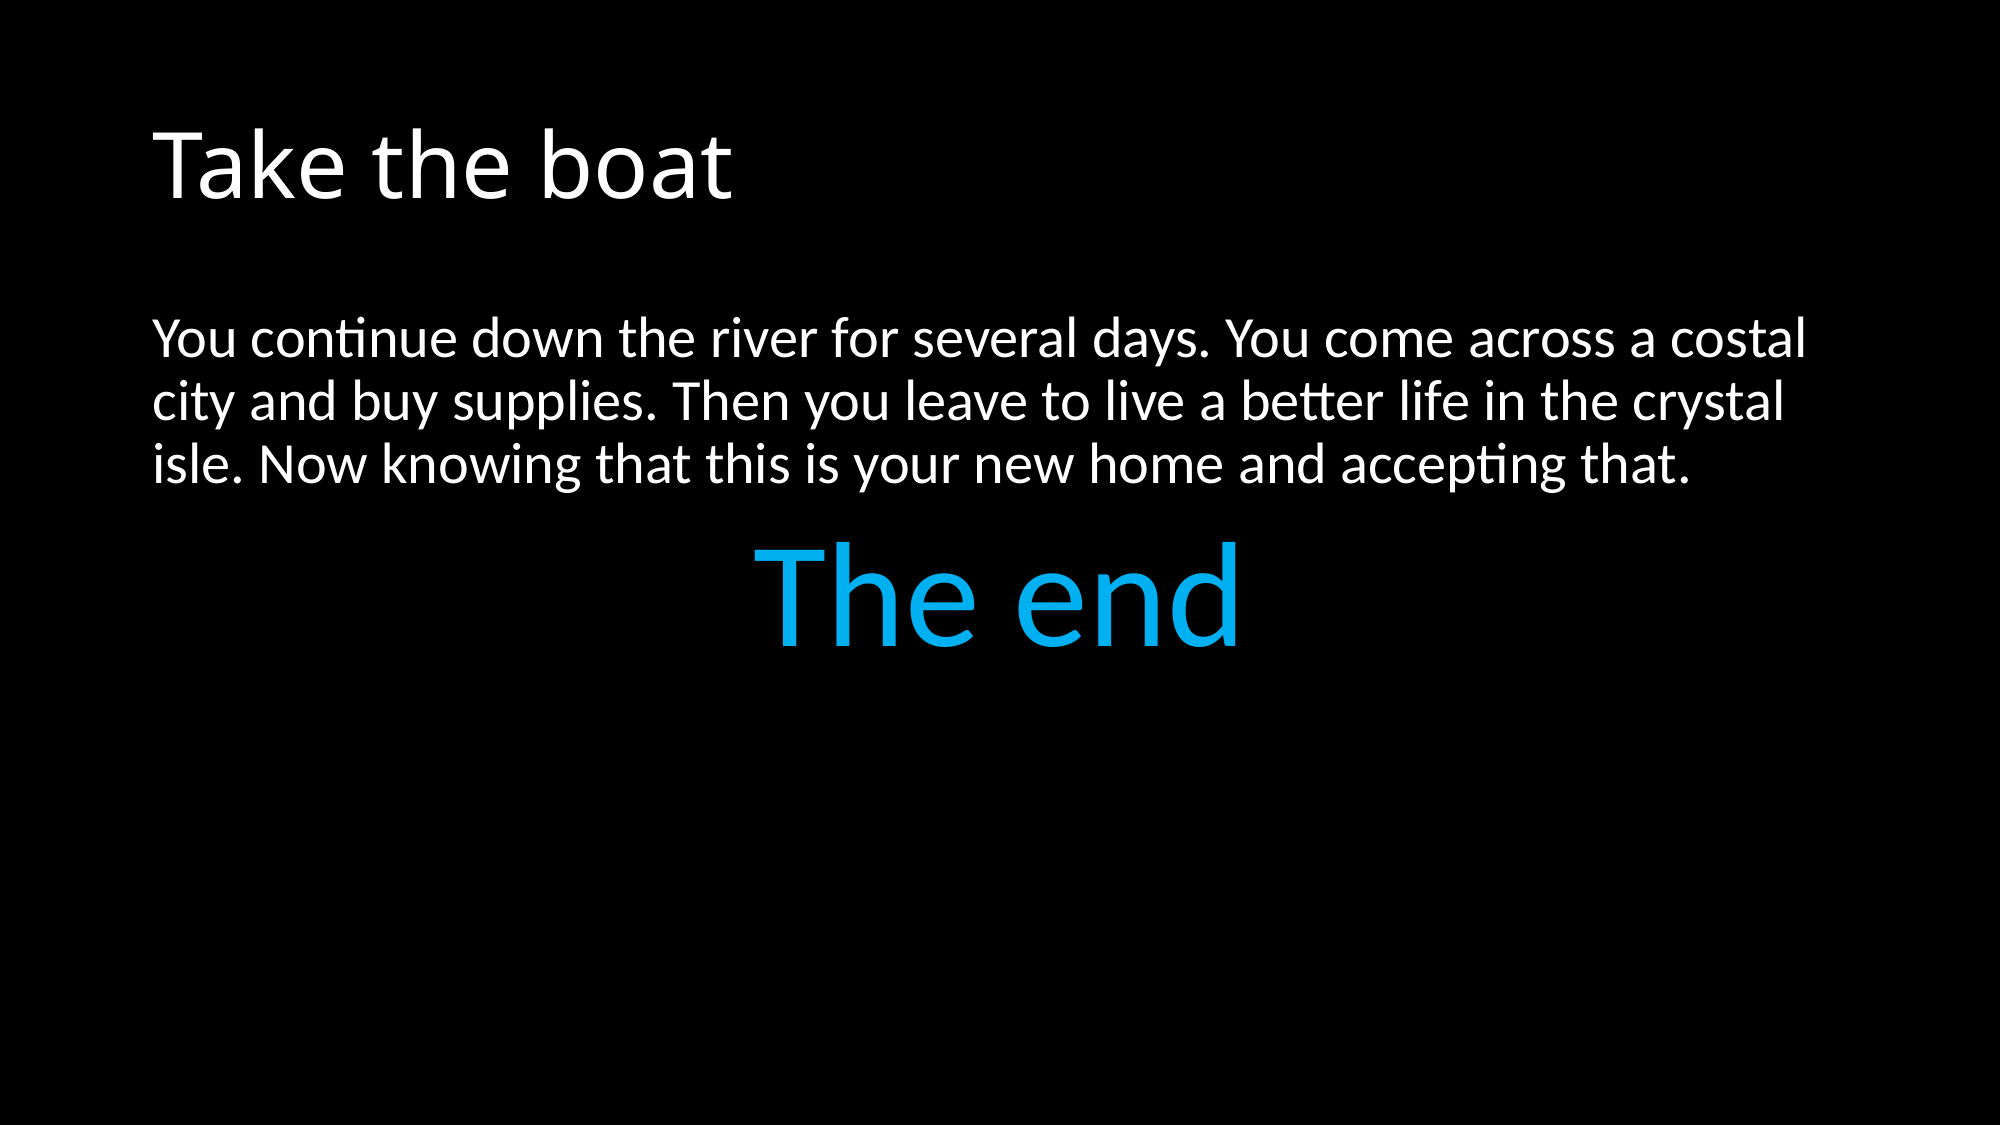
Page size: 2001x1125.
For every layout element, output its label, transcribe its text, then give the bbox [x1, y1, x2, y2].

list You continue down the river for several days. You come across a costal city and buy supplies. Then you leave to live a better life in the crystal isle. Now knowing that this is your new home and accepting that. The end [137, 299, 1863, 1014]
title Take the boat [137, 59, 1863, 278]
